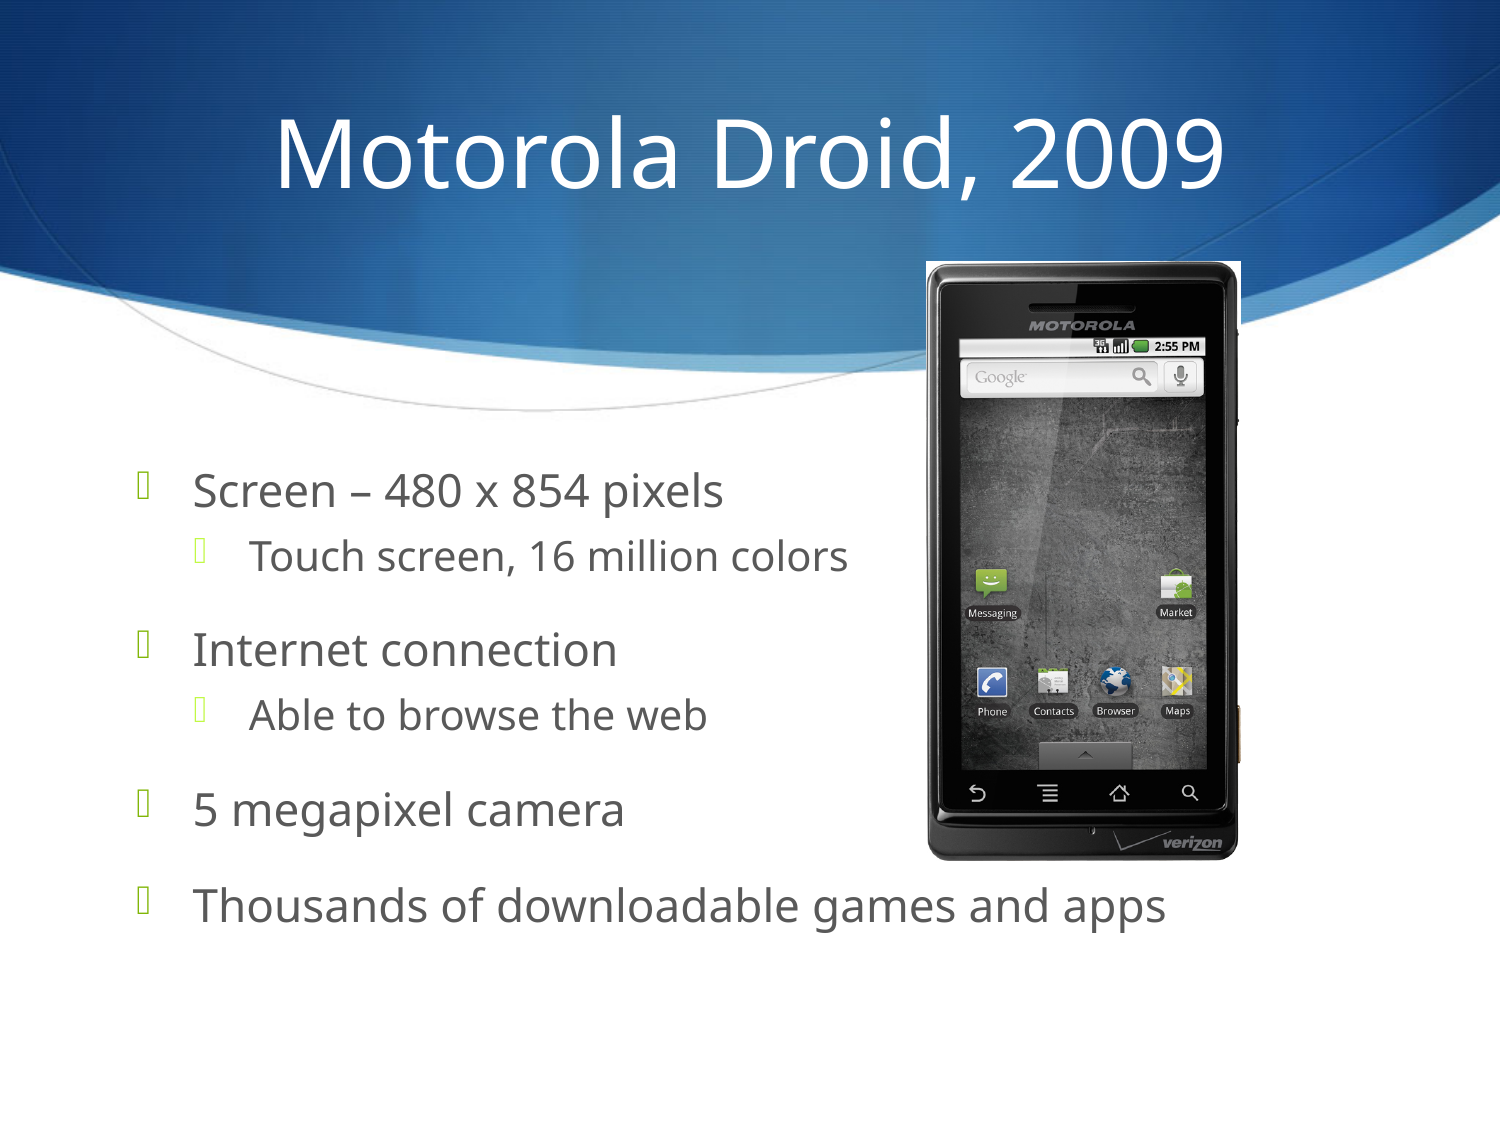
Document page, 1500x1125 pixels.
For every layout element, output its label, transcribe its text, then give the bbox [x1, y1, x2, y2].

picture [0, 0, 1500, 1125]
title Motorola Droid, 2009 [75, 56, 1425, 245]
list Screen – 480 x 854 pixels Touch screen, 16 million colors Internet connection Able to browse the web 5 megapixel camera Thousands of downloadable games and apps [121, 454, 1379, 991]
